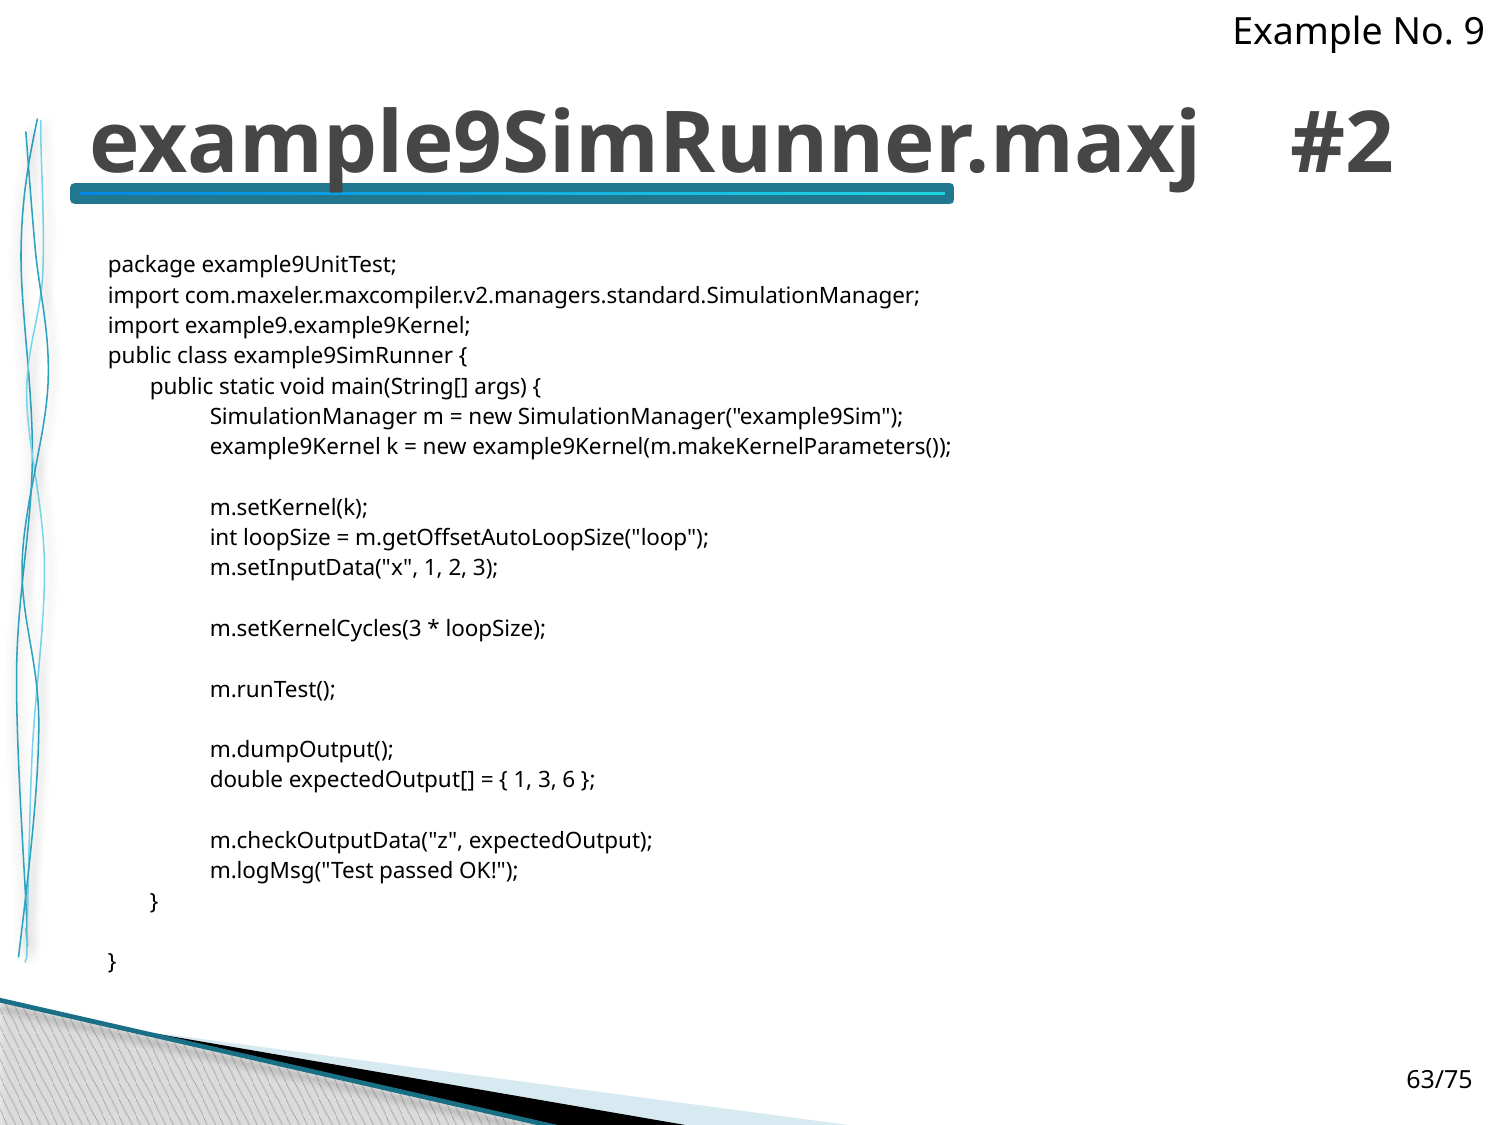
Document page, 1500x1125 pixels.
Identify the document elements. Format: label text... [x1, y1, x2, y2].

list package example9UnitTest; import com.maxeler.maxcompiler.v2.managers.standard.SimulationManager; import example9.example9Kernel; public class example9SimRunner { public static void main(String[] args) { SimulationManager m = new SimulationManager("example9Sim"); example9Kernel k = new example9Kernel(m.makeKernelParameters()); m.setKernel(k); int loopSize = m.getOffsetAutoLoopSize("loop"); m.setInputData("x", 1, 2, 3); m.setKernelCycles(3 * loopSize); m.runTest(); m.dumpOutput(); double expectedOutput[] = { 1, 3, 6 }; m.checkOutputData("z", expectedOutput); m.logMsg("Test passed OK!"); } } [75, 243, 1425, 986]
title example9SimRunner.maxj #2 [75, 45, 1425, 233]
list Example No. 9 [1074, 0, 1500, 63]
